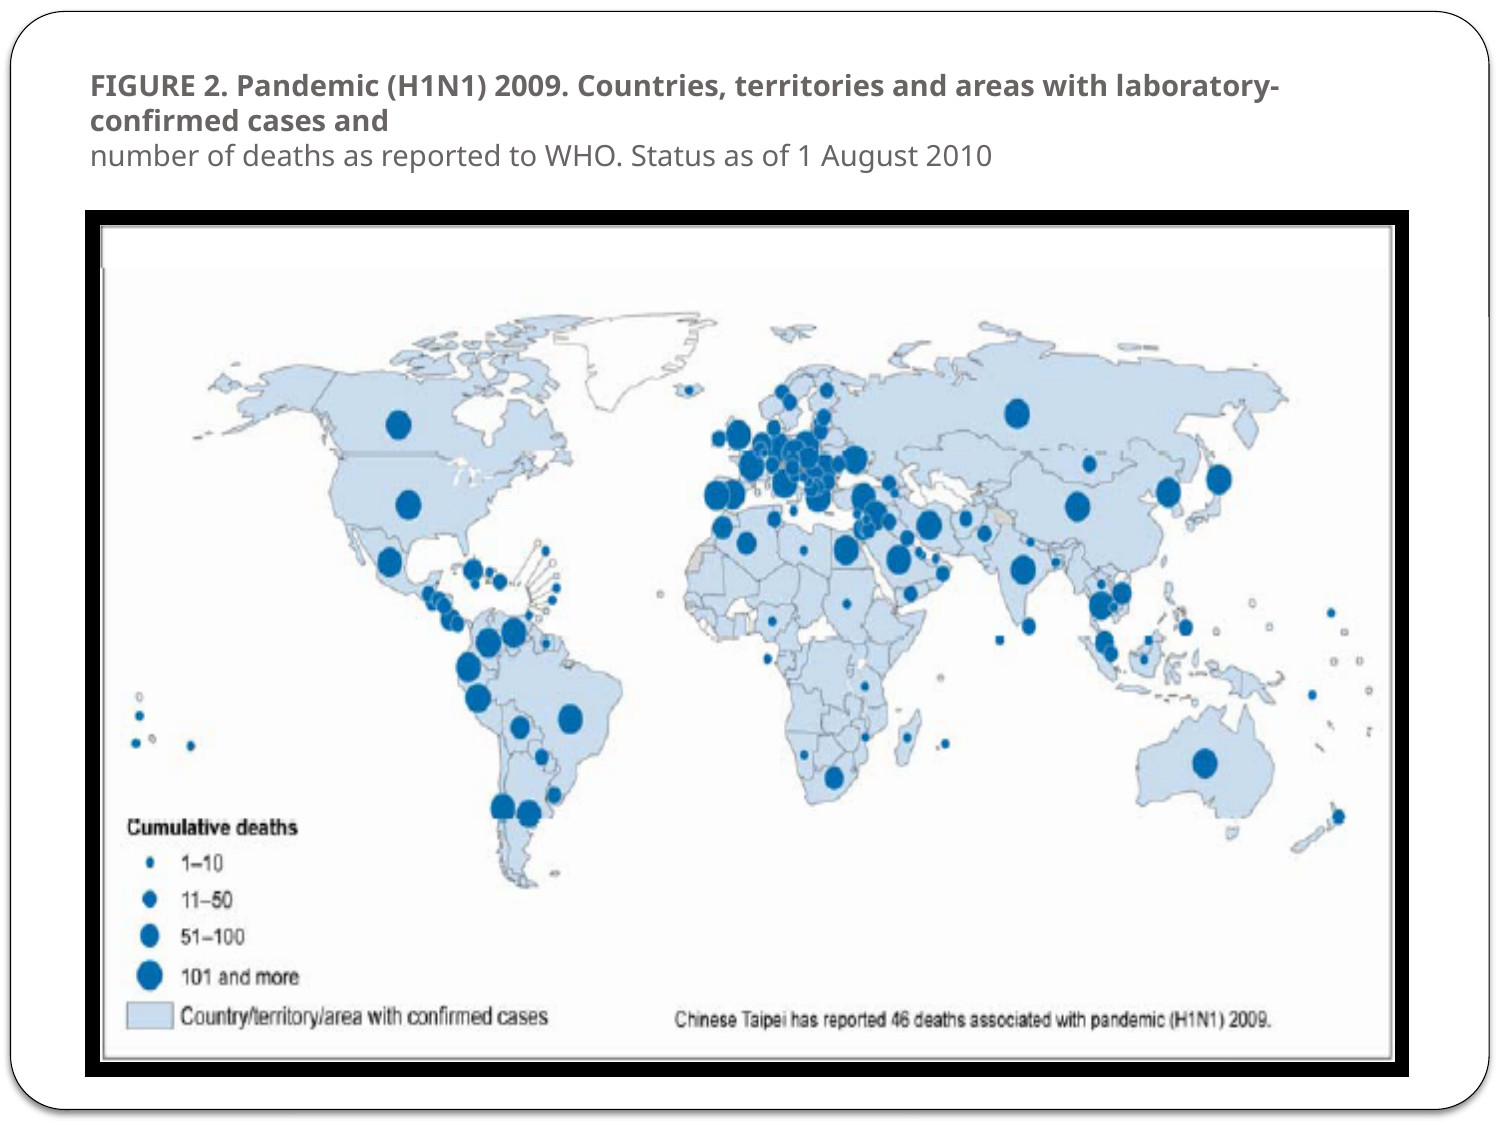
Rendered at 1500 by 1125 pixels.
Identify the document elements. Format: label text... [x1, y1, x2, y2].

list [99, 224, 1395, 1063]
title FIGURE 2. Pandemic (H1N1) 2009. Countries, territories and areas with laboratory-confirmed cases and number of deaths as reported to WHO. Status as of 1 August 2010 [75, 45, 1425, 188]
